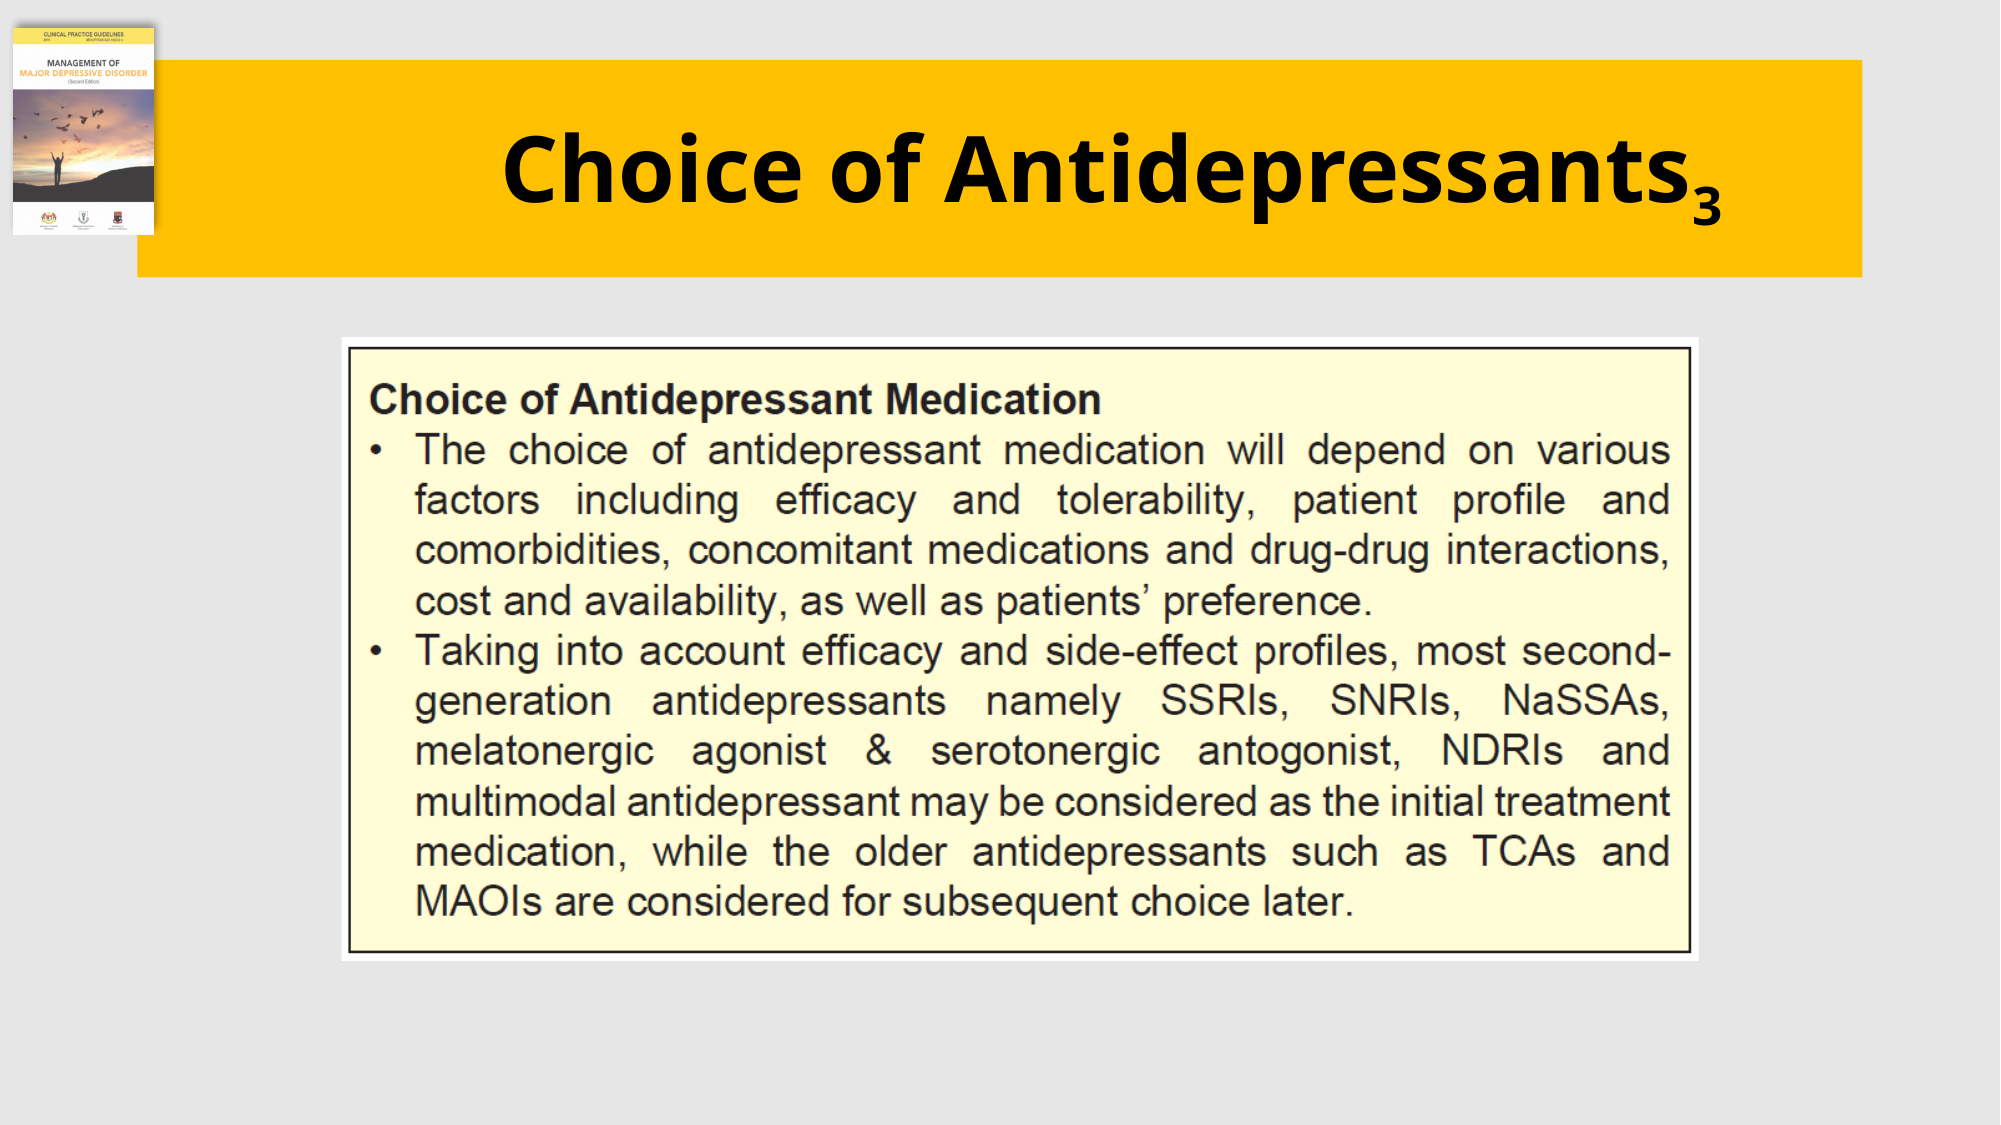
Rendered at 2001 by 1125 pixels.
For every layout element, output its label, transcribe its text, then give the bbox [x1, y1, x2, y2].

picture [13, 28, 154, 235]
title Choice of Antidepressants3 [137, 59, 1863, 278]
picture [341, 337, 1699, 961]
